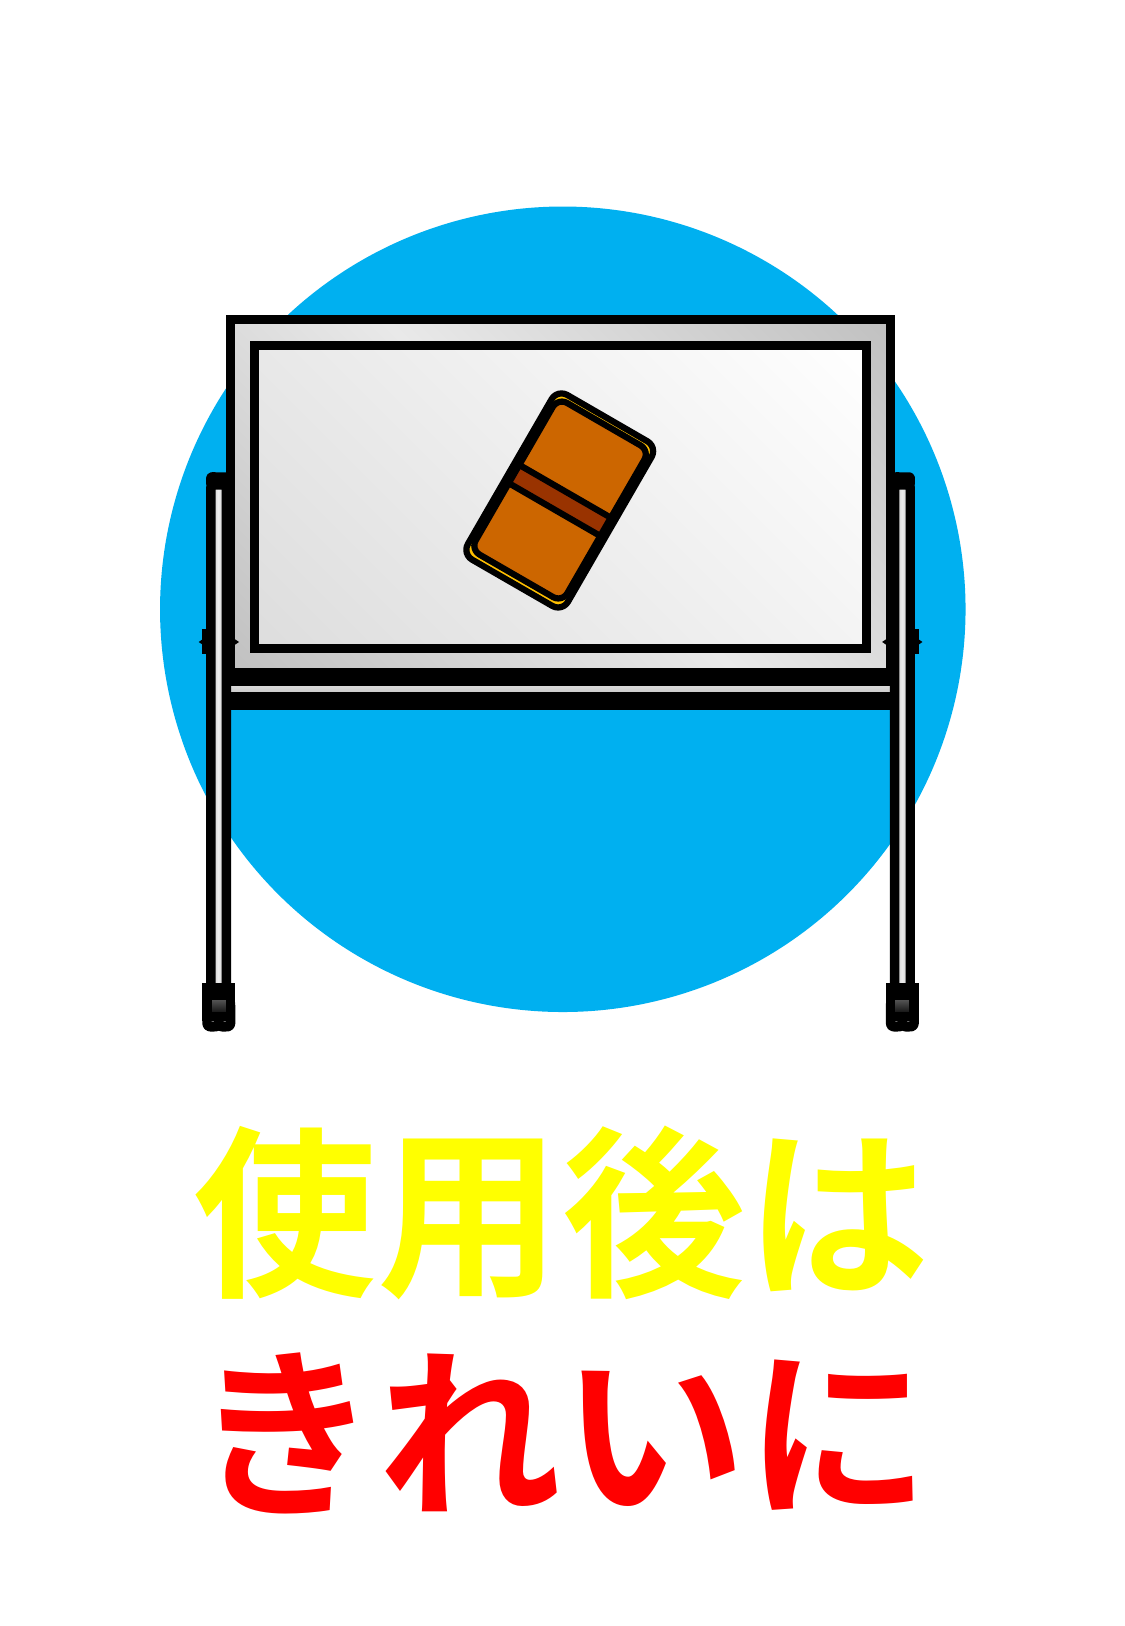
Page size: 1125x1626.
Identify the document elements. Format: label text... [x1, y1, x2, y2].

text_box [159, 206, 966, 1028]
text_box 使用後は きれいに [0, 1091, 1125, 1546]
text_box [501, 405, 618, 596]
